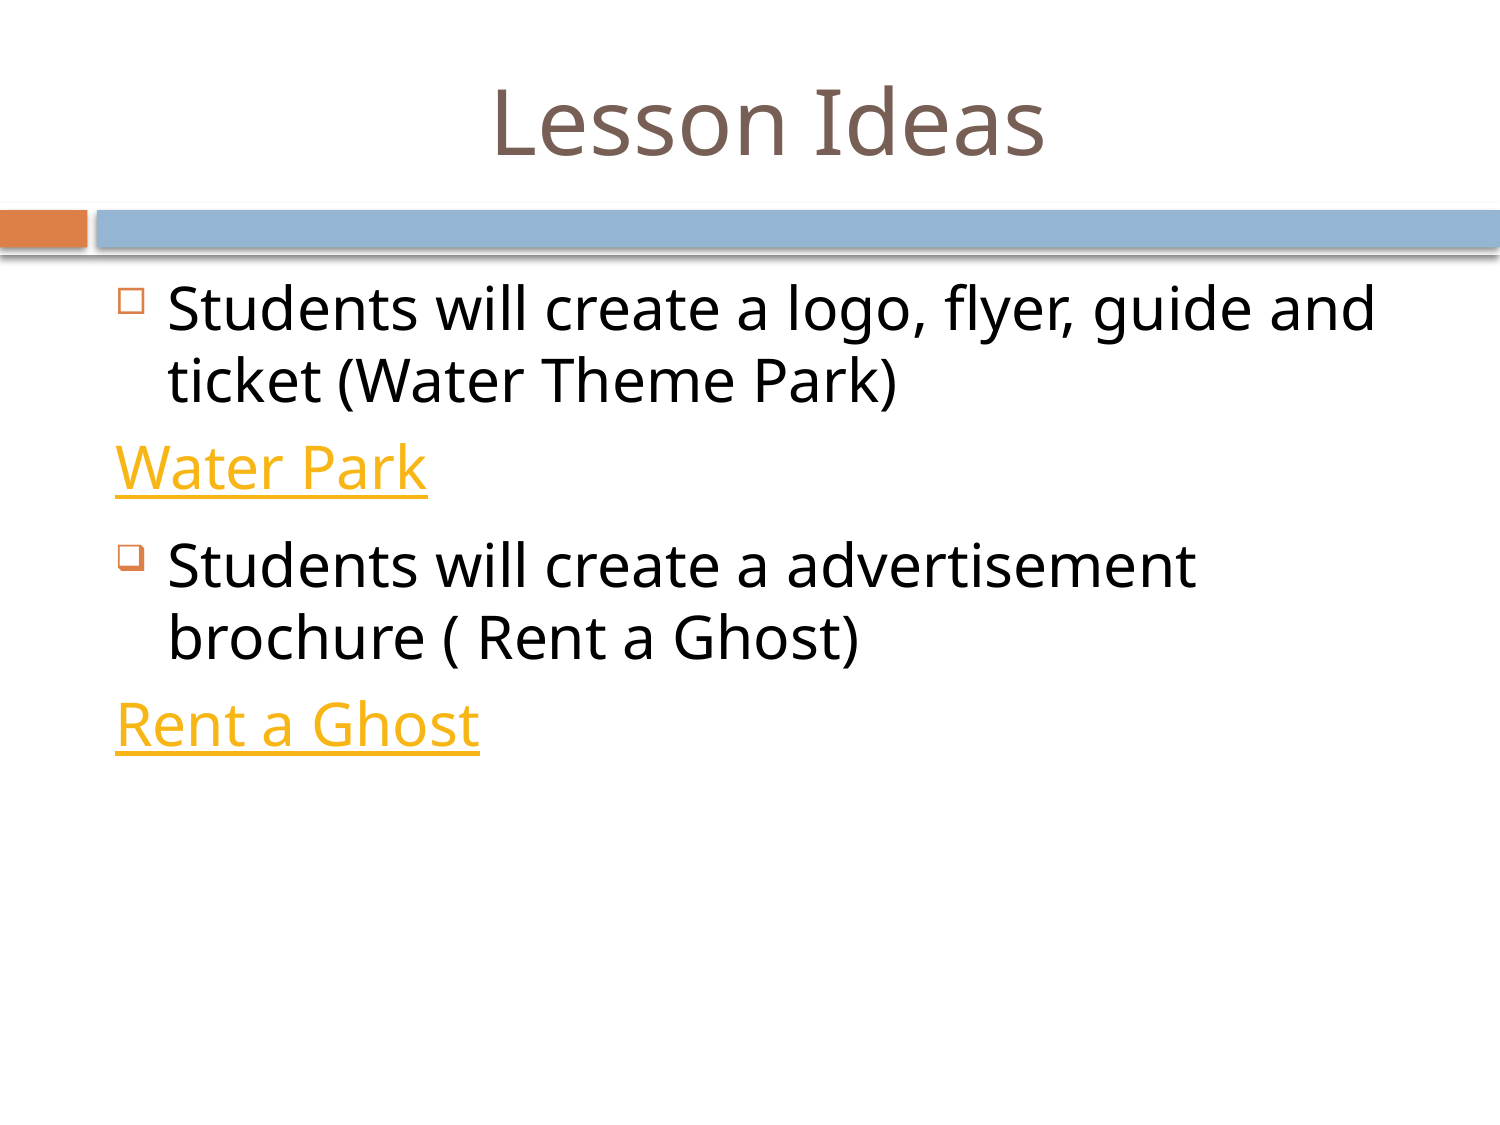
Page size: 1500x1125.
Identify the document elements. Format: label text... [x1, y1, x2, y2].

list Students will create a logo, flyer, guide and ticket (Water Theme Park) Water Park Students will create a advertisement brochure ( Rent a Ghost) Rent a Ghost [100, 262, 1438, 1000]
title Lesson Ideas [100, 37, 1438, 200]
